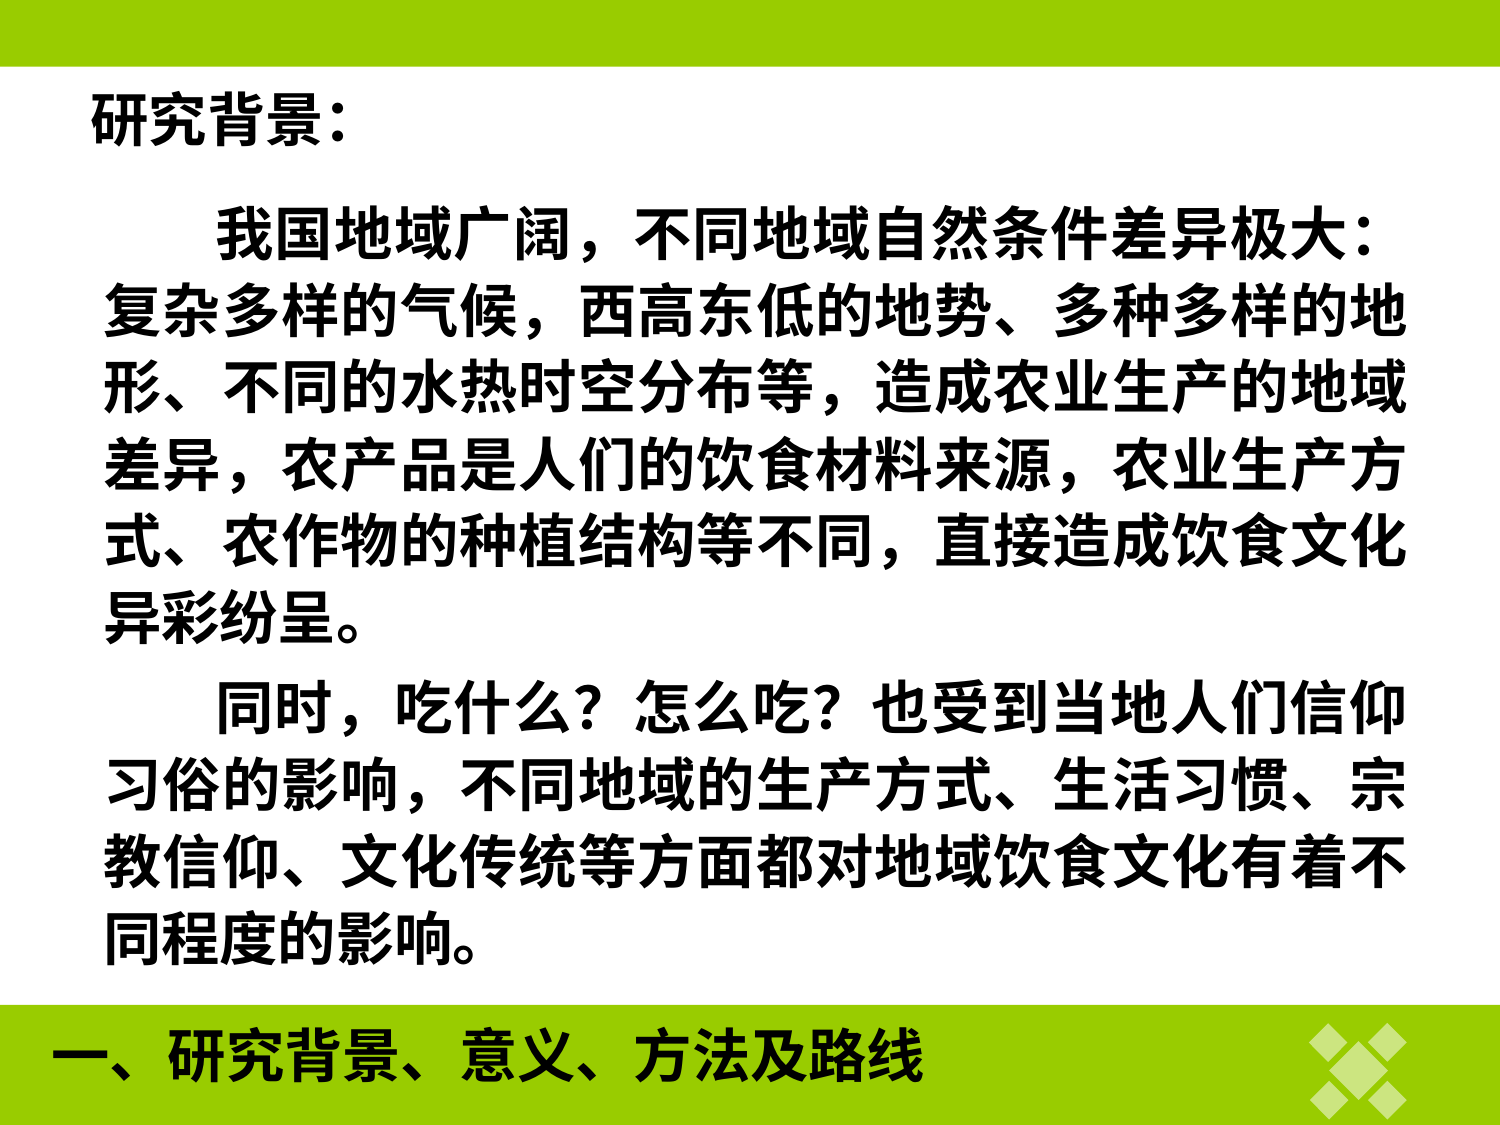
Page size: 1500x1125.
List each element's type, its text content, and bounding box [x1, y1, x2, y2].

text_box 一、研究背景、意义、方法及路线 [36, 1011, 1424, 1097]
text_box 我国地域广阔，不同地域自然条件差异极大：复杂多样的气候，西高东低的地势、多种多样的地形、不同的水热时空分布等，造成农业生产的地域差异，农产品是人们的饮食材料来源，农业生产方式、农作物的种植结构等不同，直接造成饮食文化异彩纷呈。 同时，吃什么？怎么吃？也受到当地人们信仰习俗的影响，不同地域的生产方式、生活习惯、宗教信仰、文化传统等方面都对地域饮食文化有着不同程度的影响。 [88, 182, 1424, 980]
text_box 研究背景： [17, 90, 469, 160]
